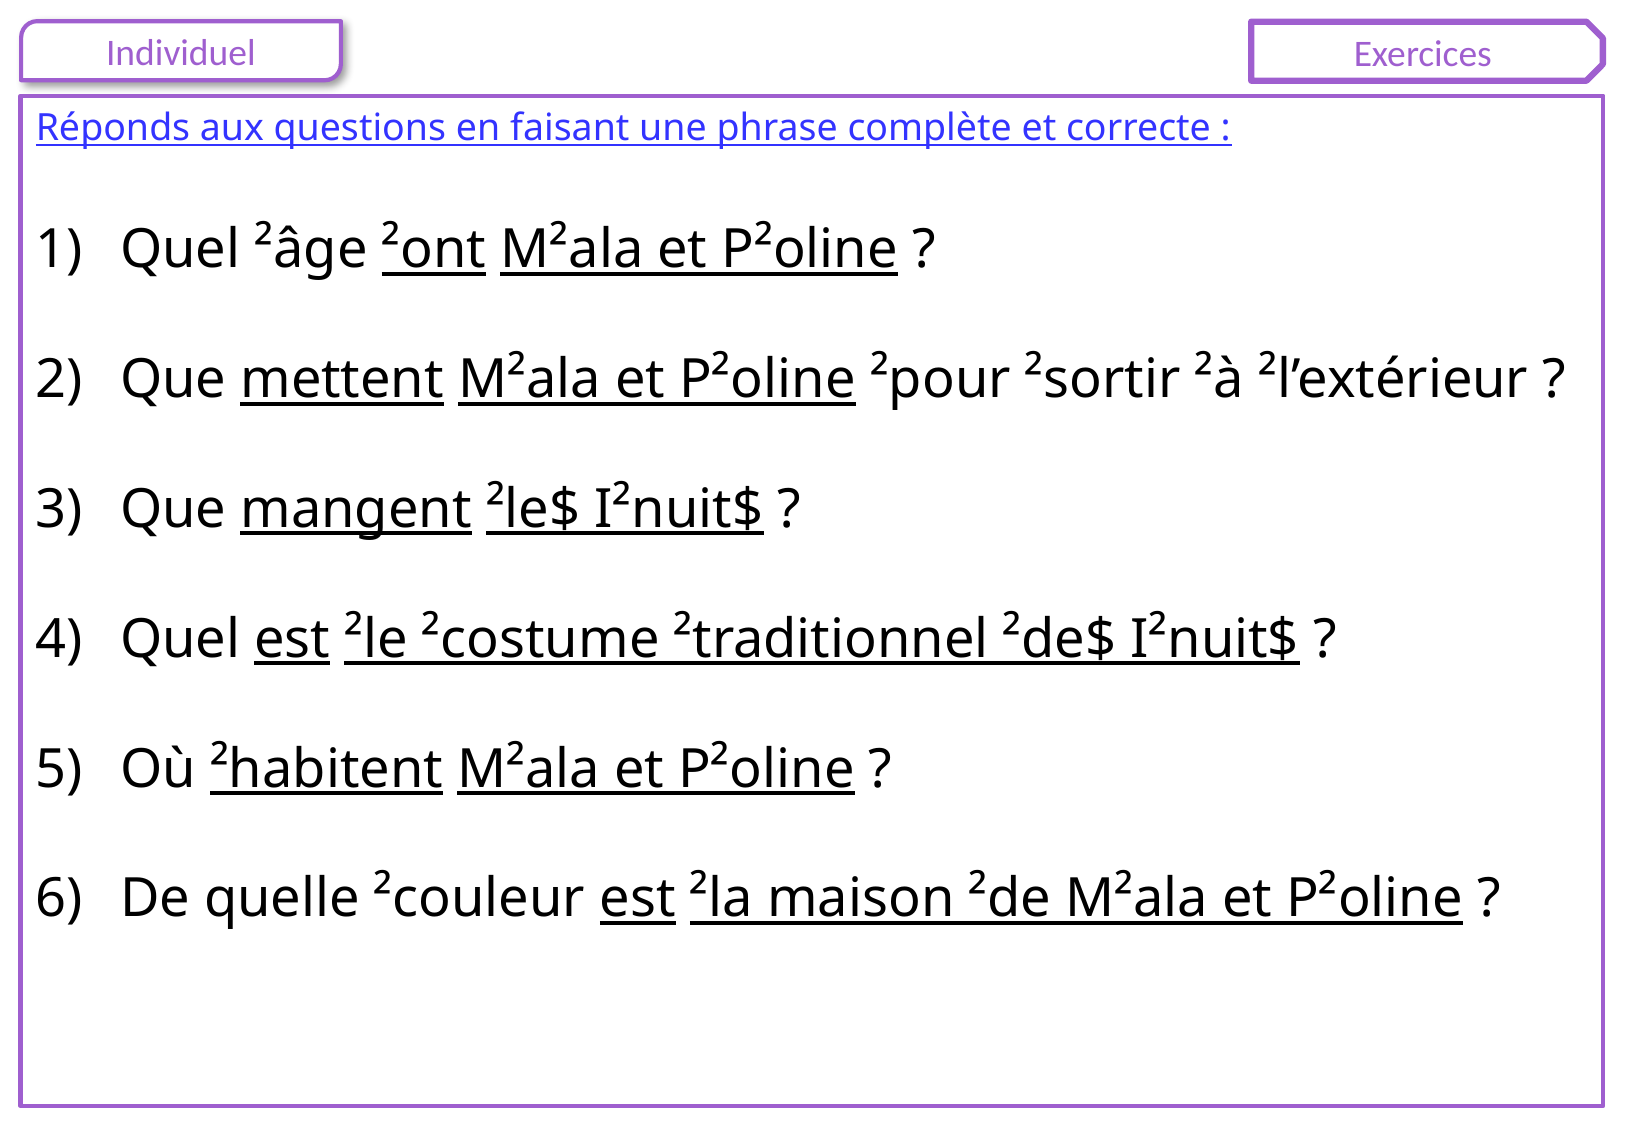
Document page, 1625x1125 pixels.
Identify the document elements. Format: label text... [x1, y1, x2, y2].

list Réponds aux questions en faisant une phrase complète et correcte : Quel ²âge ²ont M²ala et P²oline ? Que mettent M²ala et P²oline ²pour ²sortir ²à ²l’extérieur ? Que mangent ²le$ I²nuit$ ? Quel est ²le ²costume ²traditionnel ²de$ I²nuit$ ? Où ²habitent M²ala et P²oline ? De quelle ²couleur est ²la maison ²de M²ala et P²oline ? [18, 94, 1605, 1108]
